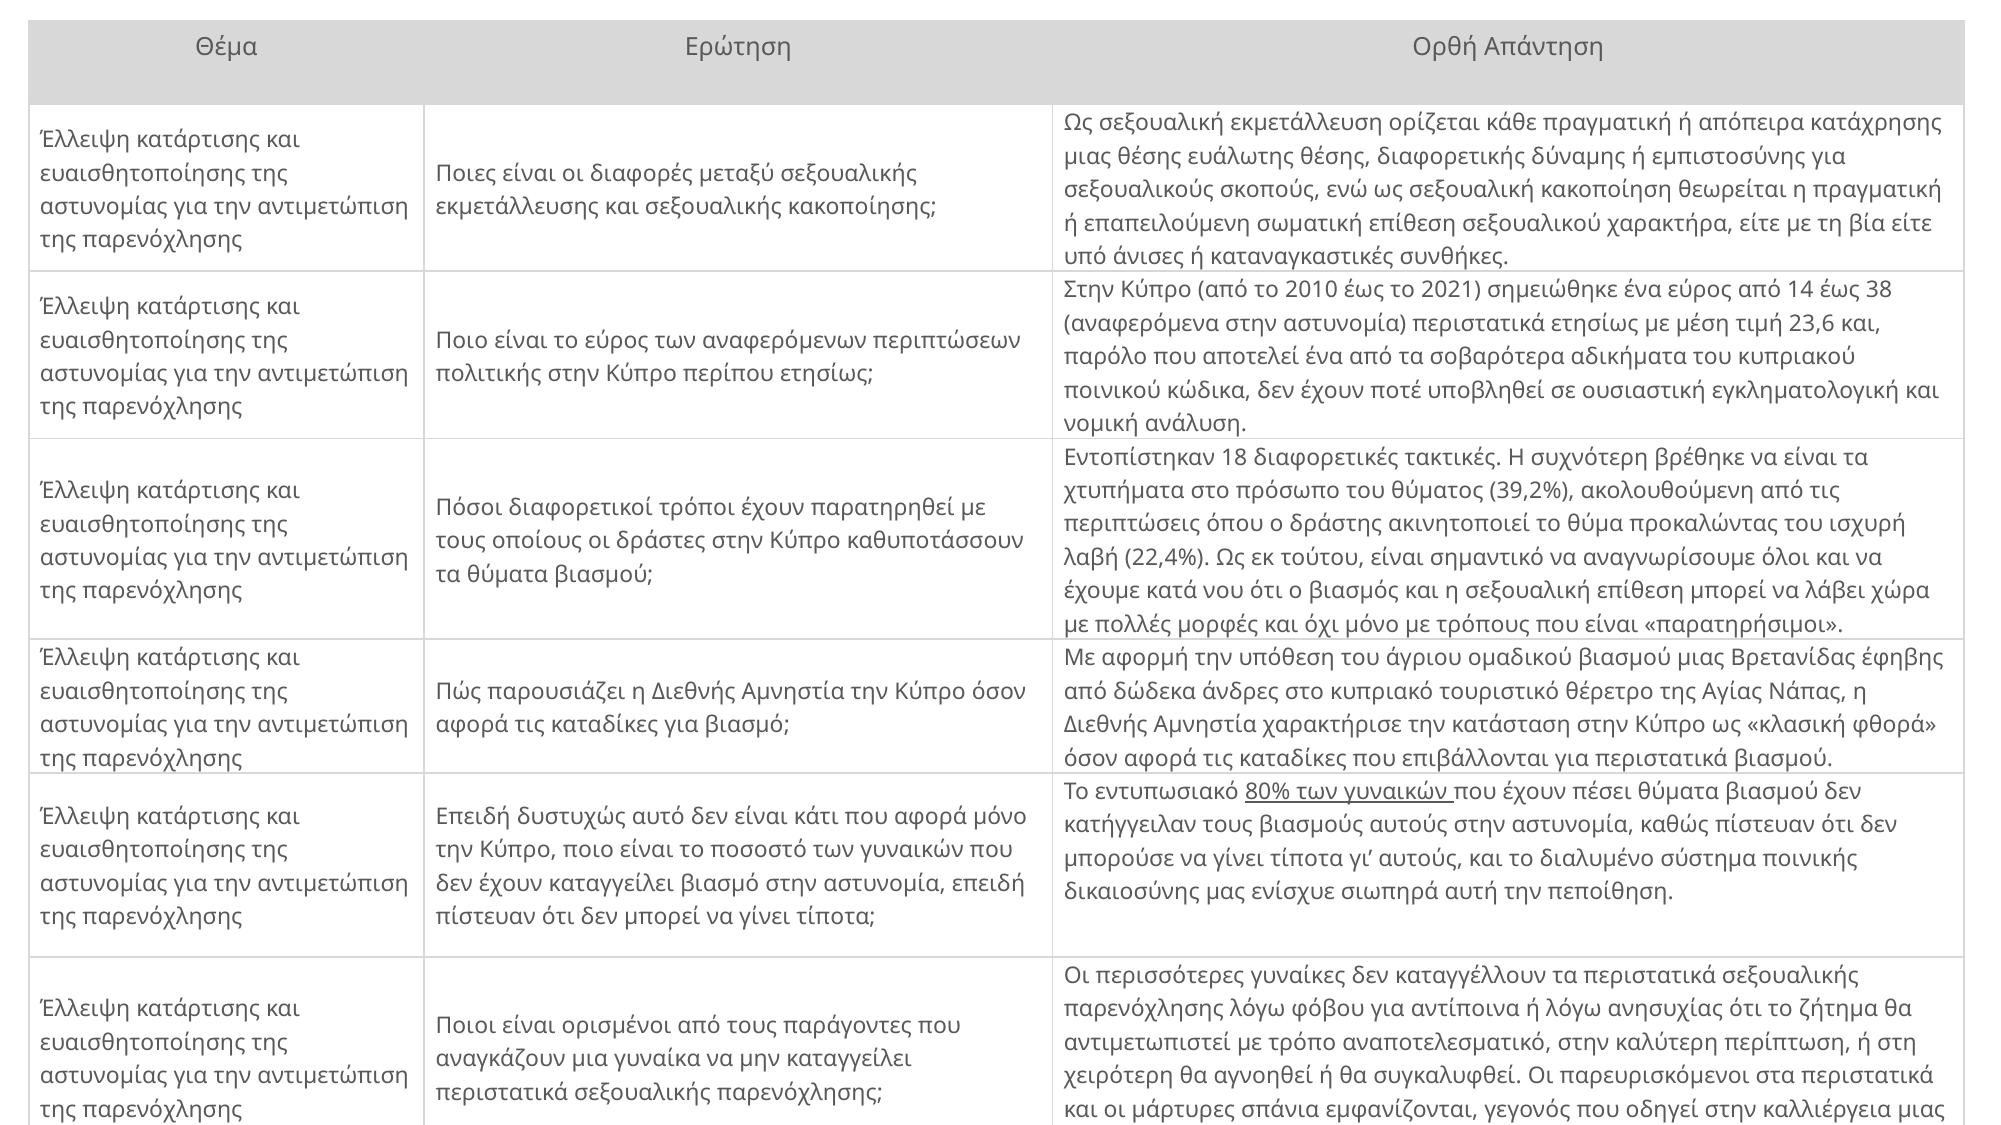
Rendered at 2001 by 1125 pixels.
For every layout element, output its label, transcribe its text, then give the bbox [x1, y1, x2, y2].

table_header Ερώτηση [425, 22, 1052, 103]
table_cell Με αφορμή την υπόθεση του άγριου ομαδικού βιασμού μιας Βρετανίδας έφηβης από δώδεκα άνδρες στο κυπριακό τουριστικό θέρετρο της Αγίας Νάπας, η Διεθνής Αμνηστία χαρακτήρισε την κατάσταση στην Κύπρο ως «κλασική φθορά» όσον αφορά τις καταδίκες που επιβάλλονται για περιστατικά βιασμού. [1053, 640, 1963, 772]
table_cell Πόσοι διαφορετικοί τρόποι έχουν παρατηρηθεί με τους οποίους οι δράστες στην Κύπρο καθυποτάσσουν τα θύματα βιασμού; [425, 439, 1052, 638]
table_header Θέμα [30, 22, 423, 103]
table_cell Έλλειψη κατάρτισης και ευαισθητοποίησης της αστυνομίας για την αντιμετώπιση της παρενόχλησης [30, 439, 423, 638]
table_cell Έλλειψη κατάρτισης και ευαισθητοποίησης της αστυνομίας για την αντιμετώπιση της παρενόχλησης [30, 774, 423, 956]
table_cell Ποιες είναι οι διαφορές μεταξύ σεξουαλικής εκμετάλλευσης και σεξουαλικής κακοποίησης; [425, 105, 1052, 270]
table_cell Το εντυπωσιακό 80% των γυναικών που έχουν πέσει θύματα βιασμού δεν κατήγγειλαν τους βιασμούς αυτούς στην αστυνομία, καθώς πίστευαν ότι δεν μπορούσε να γίνει τίποτα γι’ αυτούς, και το διαλυμένο σύστημα ποινικής δικαιοσύνης μας ενίσχυε σιωπηρά αυτή την πεποίθηση. [1053, 774, 1963, 956]
table_cell Ποιοι είναι ορισμένοι από τους παράγοντες που αναγκάζουν μια γυναίκα να μην καταγγείλει περιστατικά σεξουαλικής παρενόχλησης; [425, 958, 1052, 1125]
table_cell Οι περισσότερες γυναίκες δεν καταγγέλλουν τα περιστατικά σεξουαλικής παρενόχλησης λόγω φόβου για αντίποινα ή λόγω ανησυχίας ότι το ζήτημα θα αντιμετωπιστεί με τρόπο αναποτελεσματικό, στην καλύτερη περίπτωση, ή στη χειρότερη θα αγνοηθεί ή θα συγκαλυφθεί. Οι παρευρισκόμενοι στα περιστατικά και οι μάρτυρες σπάνια εμφανίζονται, γεγονός που οδηγεί στην καλλιέργεια μιας κουλτούρας ατιμωρησίας για τους δράστες. [1053, 958, 1963, 1125]
table_cell Ποιο είναι το εύρος των αναφερόμενων περιπτώσεων πολιτικής στην Κύπρο περίπου ετησίως; [425, 272, 1052, 438]
table_cell Εντοπίστηκαν 18 διαφορετικές τακτικές. Η συχνότερη βρέθηκε να είναι τα χτυπήματα στο πρόσωπο του θύματος (39,2%), ακολουθούμενη από τις περιπτώσεις όπου ο δράστης ακινητοποιεί το θύμα προκαλώντας του ισχυρή λαβή (22,4%). Ως εκ τούτου, είναι σημαντικό να αναγνωρίσουμε όλοι και να έχουμε κατά νου ότι ο βιασμός και η σεξουαλική επίθεση μπορεί να λάβει χώρα με πολλές μορφές και όχι μόνο με τρόπους που είναι «παρατηρήσιμοι». [1053, 439, 1963, 638]
table_cell Ως σεξουαλική εκμετάλλευση ορίζεται κάθε πραγματική ή απόπειρα κατάχρησης μιας θέσης ευάλωτης θέσης, διαφορετικής δύναμης ή εμπιστοσύνης για σεξουαλικούς σκοπούς, ενώ ως σεξουαλική κακοποίηση θεωρείται η πραγματική ή επαπειλούμενη σωματική επίθεση σεξουαλικού χαρακτήρα, είτε με τη βία είτε υπό άνισες ή καταναγκαστικές συνθήκες. [1053, 105, 1963, 270]
table_header Ορθή Απάντηση [1053, 22, 1963, 103]
table_cell Έλλειψη κατάρτισης και ευαισθητοποίησης της αστυνομίας για την αντιμετώπιση της παρενόχλησης [30, 640, 423, 772]
table_cell Στην Κύπρο (από το 2010 έως το 2021) σημειώθηκε ένα εύρος από 14 έως 38 (αναφερόμενα στην αστυνομία) περιστατικά ετησίως με μέση τιμή 23,6 και, παρόλο που αποτελεί ένα από τα σοβαρότερα αδικήματα του κυπριακού ποινικού κώδικα, δεν έχουν ποτέ υποβληθεί σε ουσιαστική εγκληματολογική και νομική ανάλυση. [1053, 272, 1963, 438]
table_cell Έλλειψη κατάρτισης και ευαισθητοποίησης της αστυνομίας για την αντιμετώπιση της παρενόχλησης [30, 105, 423, 270]
table_cell Επειδή δυστυχώς αυτό δεν είναι κάτι που αφορά μόνο την Κύπρο, ποιο είναι το ποσοστό των γυναικών που δεν έχουν καταγγείλει βιασμό στην αστυνομία, επειδή πίστευαν ότι δεν μπορεί να γίνει τίποτα; [425, 774, 1052, 956]
table_cell Έλλειψη κατάρτισης και ευαισθητοποίησης της αστυνομίας για την αντιμετώπιση της παρενόχλησης [30, 272, 423, 438]
table_cell Έλλειψη κατάρτισης και ευαισθητοποίησης της αστυνομίας για την αντιμετώπιση της παρενόχλησης [30, 958, 423, 1125]
table_cell Πώς παρουσιάζει η Διεθνής Αμνηστία την Κύπρο όσον αφορά τις καταδίκες για βιασμό; [425, 640, 1052, 772]
